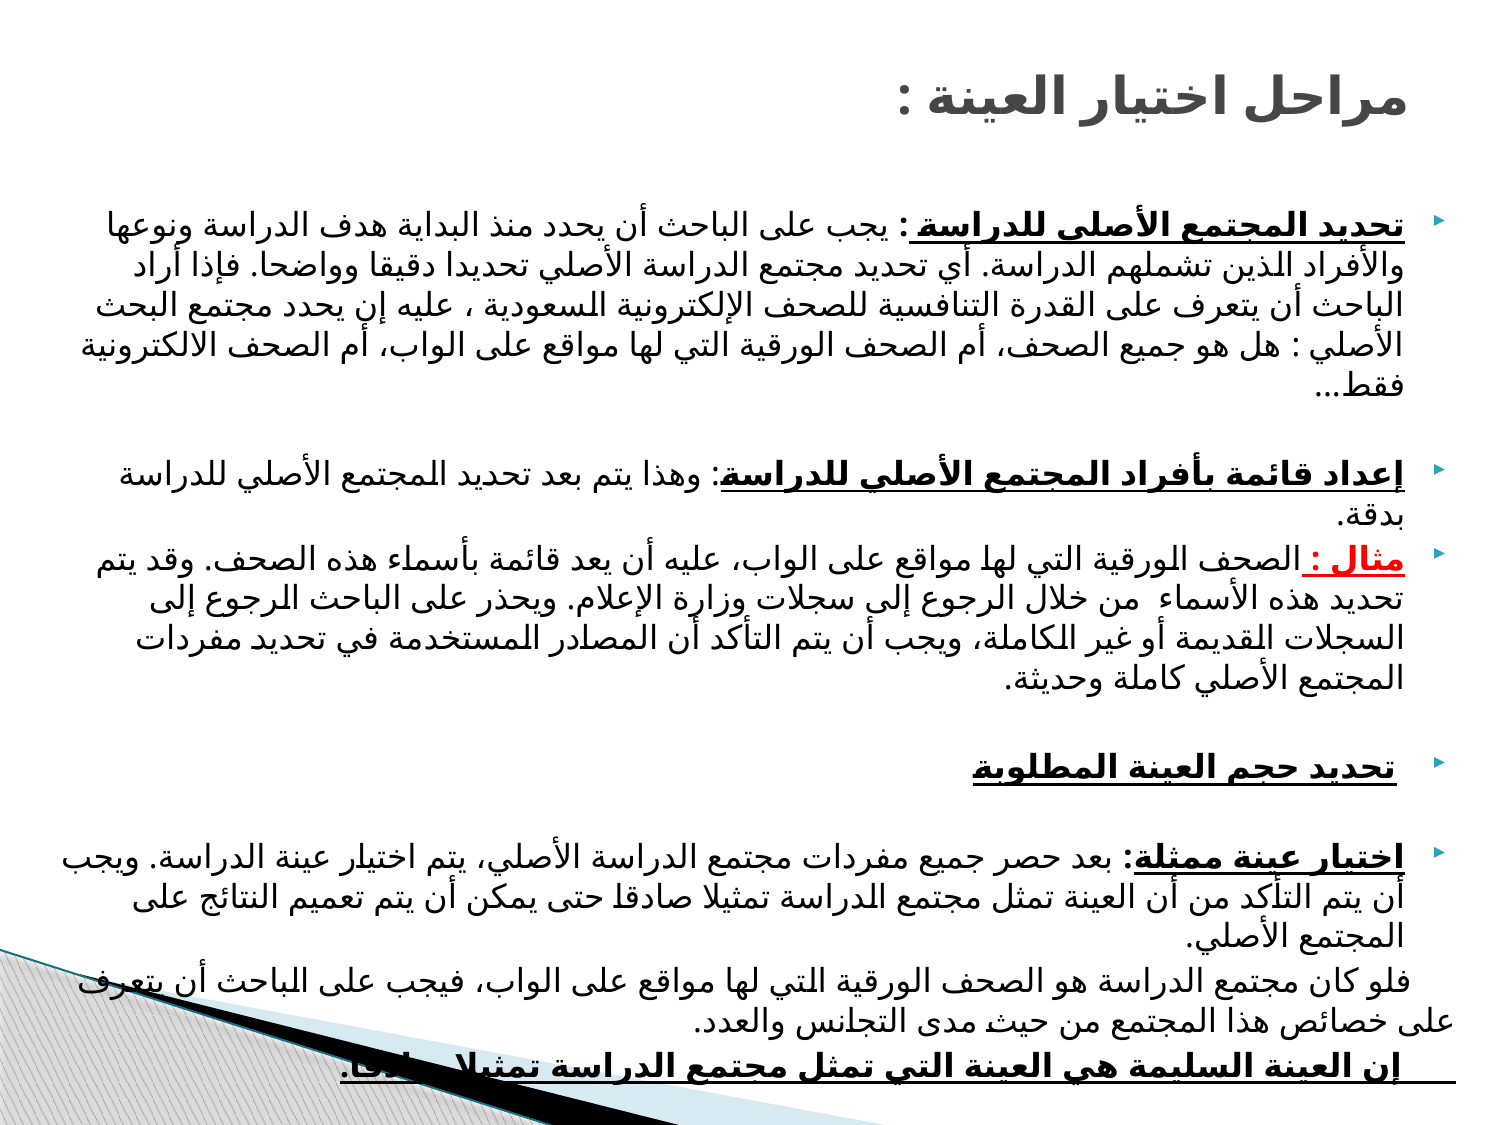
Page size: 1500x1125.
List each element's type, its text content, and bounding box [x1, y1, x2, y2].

title مراحل اختيار العينة : [75, 54, 1425, 196]
list تحديد المجتمع الأصلي للدراسة : يجب على الباحث أن يحدد منذ البداية هدف الدراسة ونوعها والأفراد الذين تشملهم الدراسة. أي تحديد مجتمع الدراسة الأصلي تحديدا دقيقا وواضحا. فإذا أراد الباحث أن يتعرف على القدرة التنافسية للصحف الإلكترونية السعودية ، عليه إن يحدد مجتمع البحث الأصلي : هل هو جميع الصحف، أم الصحف الورقية التي لها مواقع على الواب، أم الصحف الالكترونية فقط... إعداد قائمة بأفراد المجتمع الأصلي للدراسة: وهذا يتم بعد تحديد المجتمع الأصلي للدراسة بدقة. مثال : الصحف الورقية التي لها مواقع على الواب، عليه أن يعد قائمة بأسماء هذه الصحف. وقد يتم تحديد هذه الأسماء من خلال الرجوع إلى سجلات وزارة الإعلام. ويحذر على الباحث الرجوع إلى السجلات القديمة أو غير الكاملة، ويجب أن يتم التأكد أن المصادر المستخدمة في تحديد مفردات المجتمع الأصلي كاملة وحديثة. تحديد حجم العينة المطلوبة اختيار عينة ممثلة: بعد حصر جميع مفردات مجتمع الدراسة الأصلي، يتم اختيار عينة الدراسة. ويجب أن يتم التأكد من أن العينة تمثل مجتمع الدراسة تمثيلا صادقا حتى يمكن أن يتم تعميم النتائج على المجتمع الأصلي. فلو كان مجتمع الدراسة هو الصحف الورقية التي لها مواقع على الواب، فيجب على الباحث أن يتعرف على خصائص هذا المجتمع من حيث مدى التجانس والعدد. إن العينة السليمة هي العينة التي تمثل مجتمع الدراسة تمثيلا صادقا. [41, 196, 1471, 1094]
